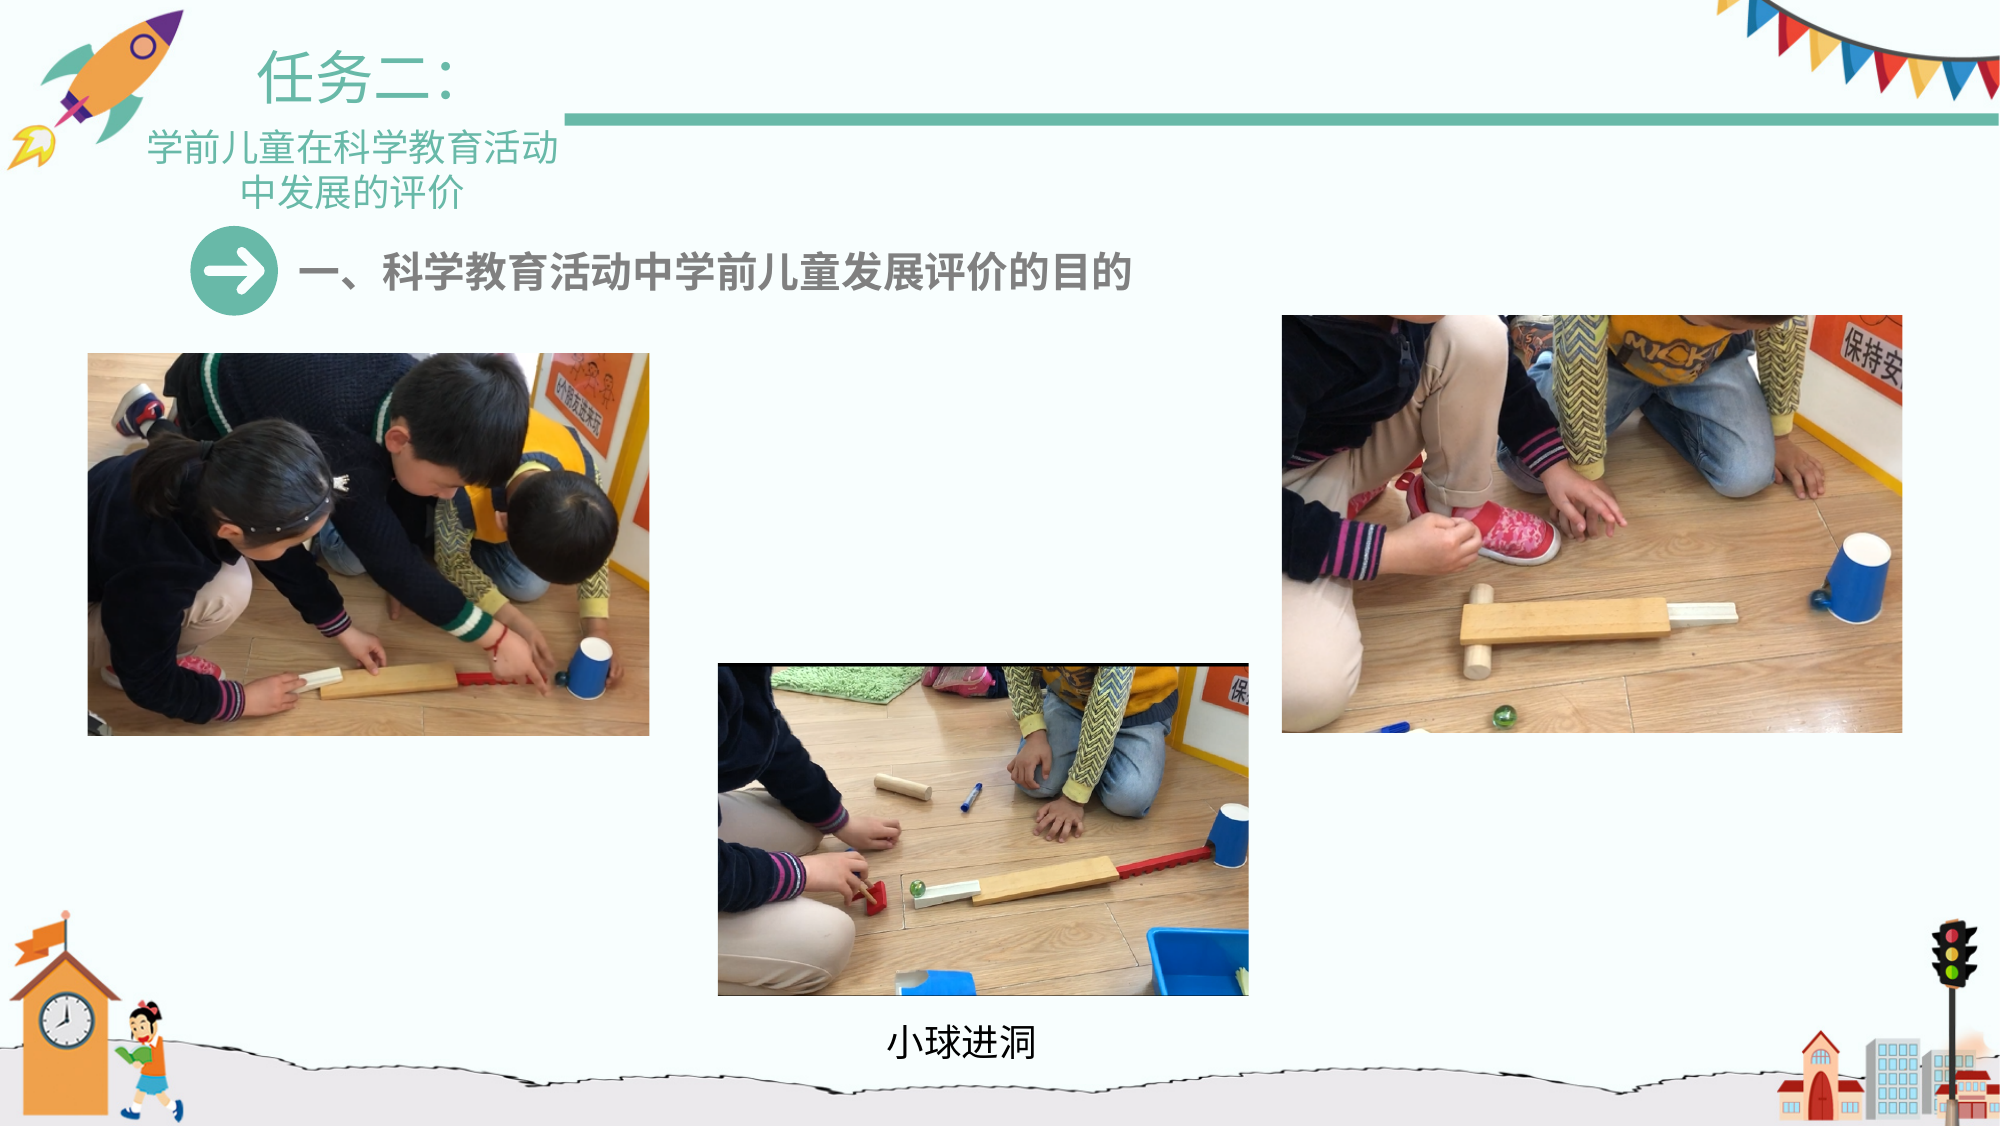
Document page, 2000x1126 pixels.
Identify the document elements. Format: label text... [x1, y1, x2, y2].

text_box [87, 40, 2000, 215]
text_box 小球进洞 [871, 1011, 1424, 1072]
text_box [190, 225, 1728, 423]
picture [0, 0, 2000, 1126]
